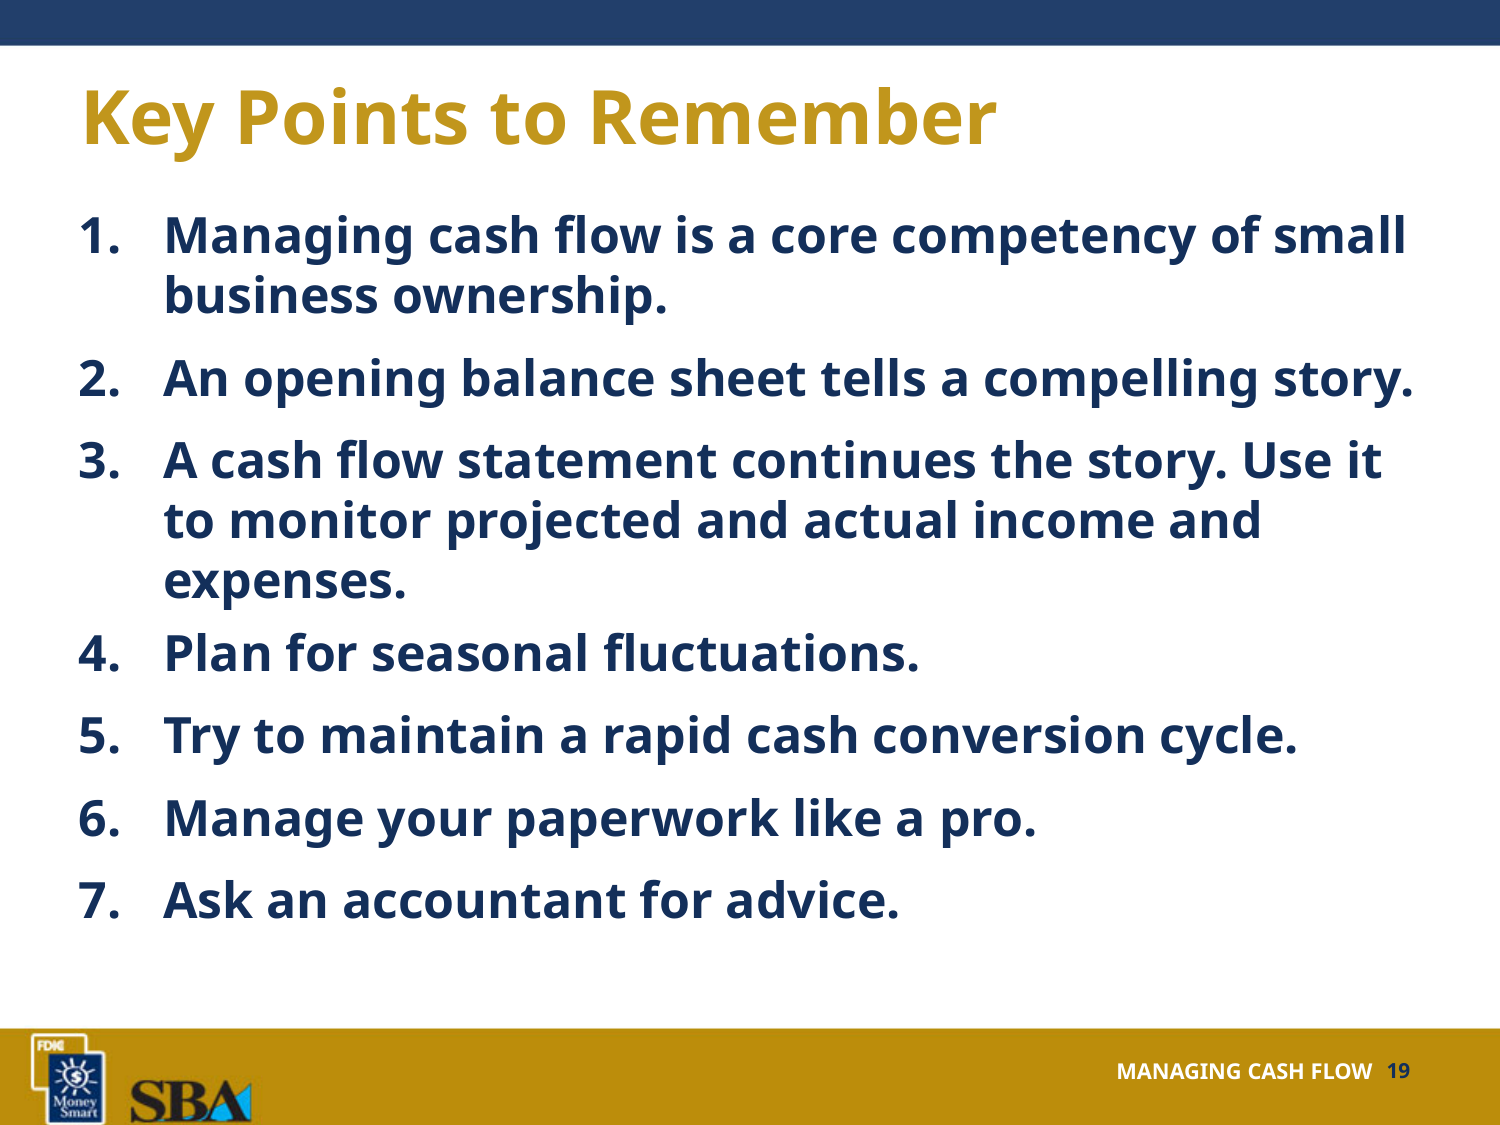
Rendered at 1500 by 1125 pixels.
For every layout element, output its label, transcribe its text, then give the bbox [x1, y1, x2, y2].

list Managing cash flow is a core competency of small business ownership. An opening balance sheet tells a compelling story. A cash flow statement continues the story. Use it to monitor projected and actual income and expenses. Plan for seasonal fluctuations. Try to maintain a rapid cash conversion cycle. Manage your paperwork like a pro. Ask an accountant for advice. [63, 195, 1434, 1036]
picture [0, 0, 1500, 1125]
title Key Points to Remember [64, 62, 1416, 163]
